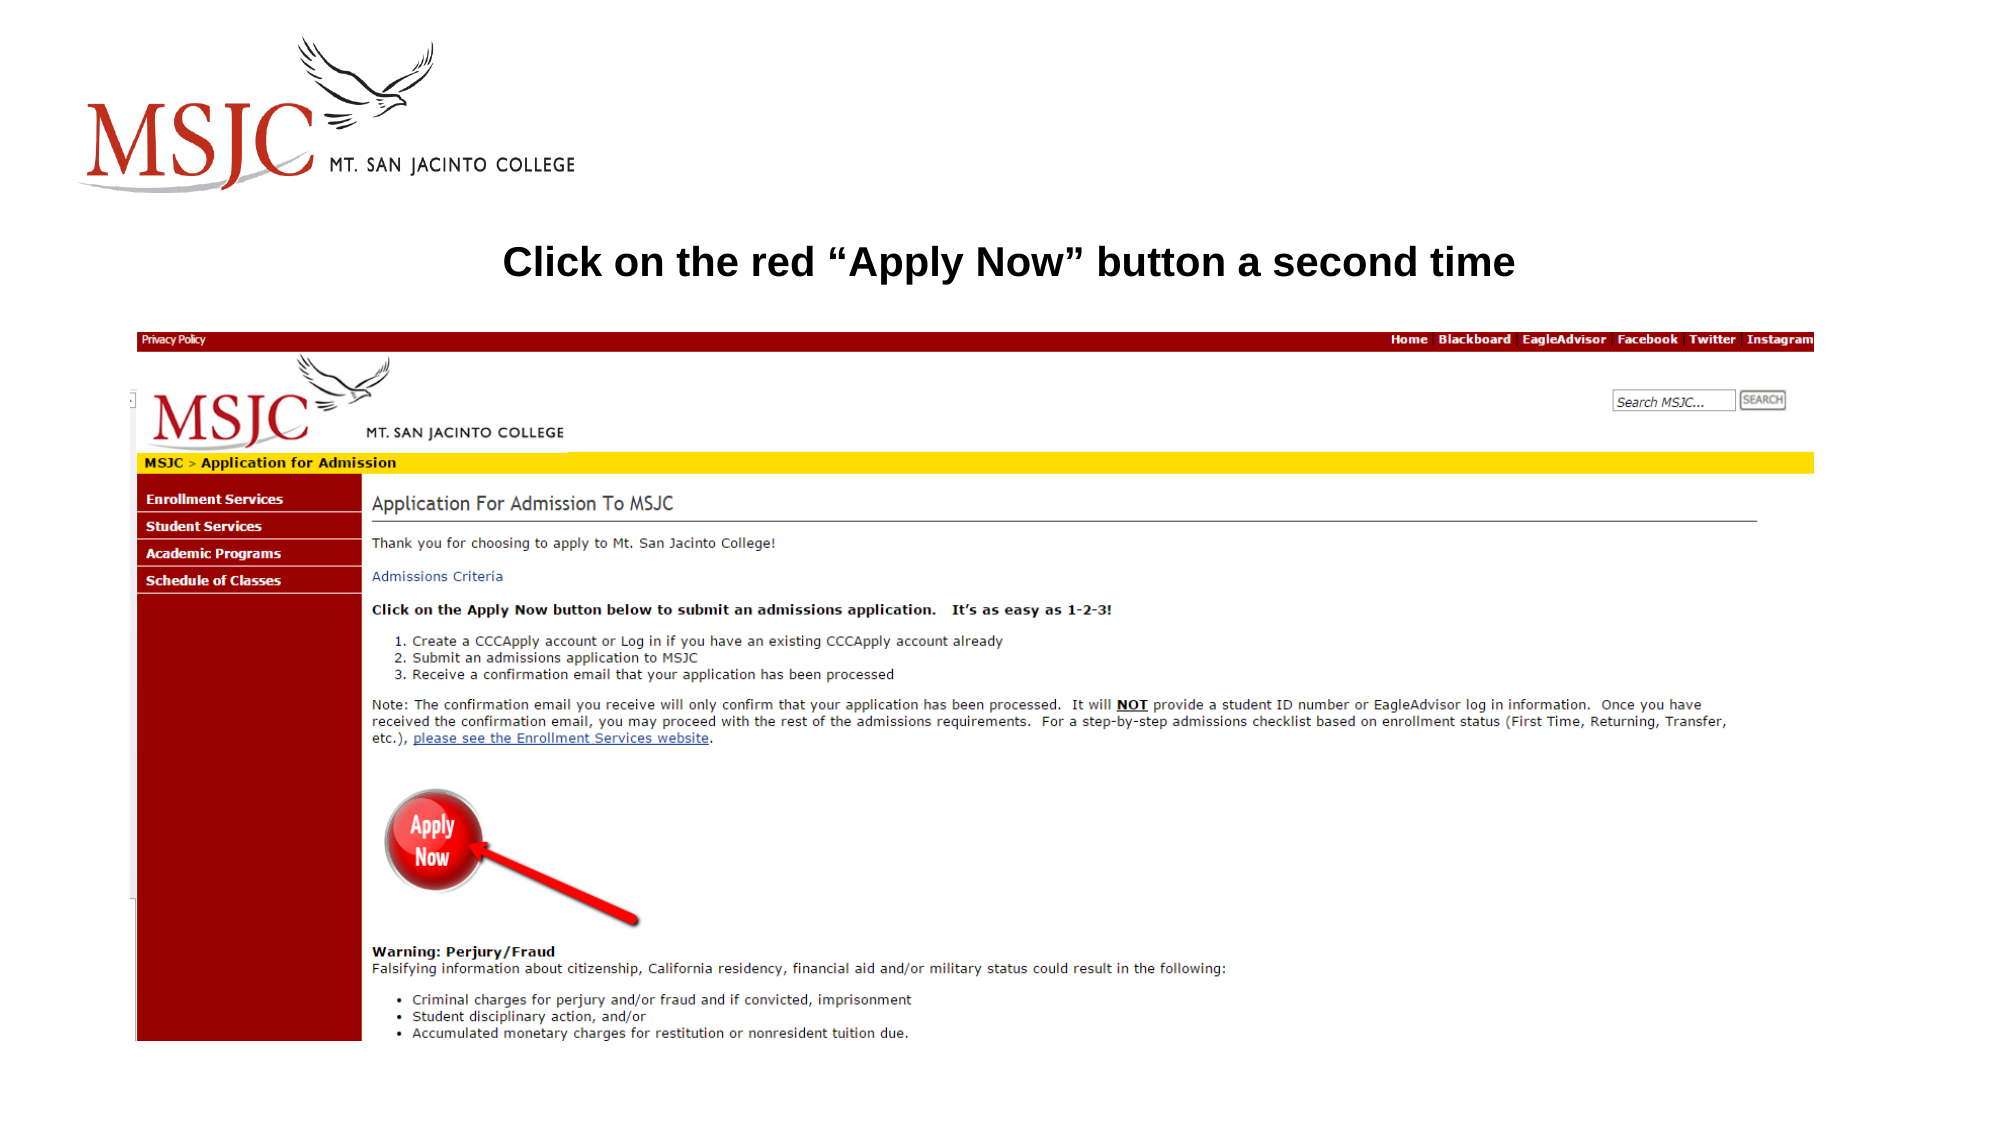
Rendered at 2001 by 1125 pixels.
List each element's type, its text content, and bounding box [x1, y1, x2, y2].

title Click on the red “Apply Now” button a second time [146, 195, 1872, 333]
picture [130, 332, 1814, 1041]
picture [77, 36, 576, 193]
